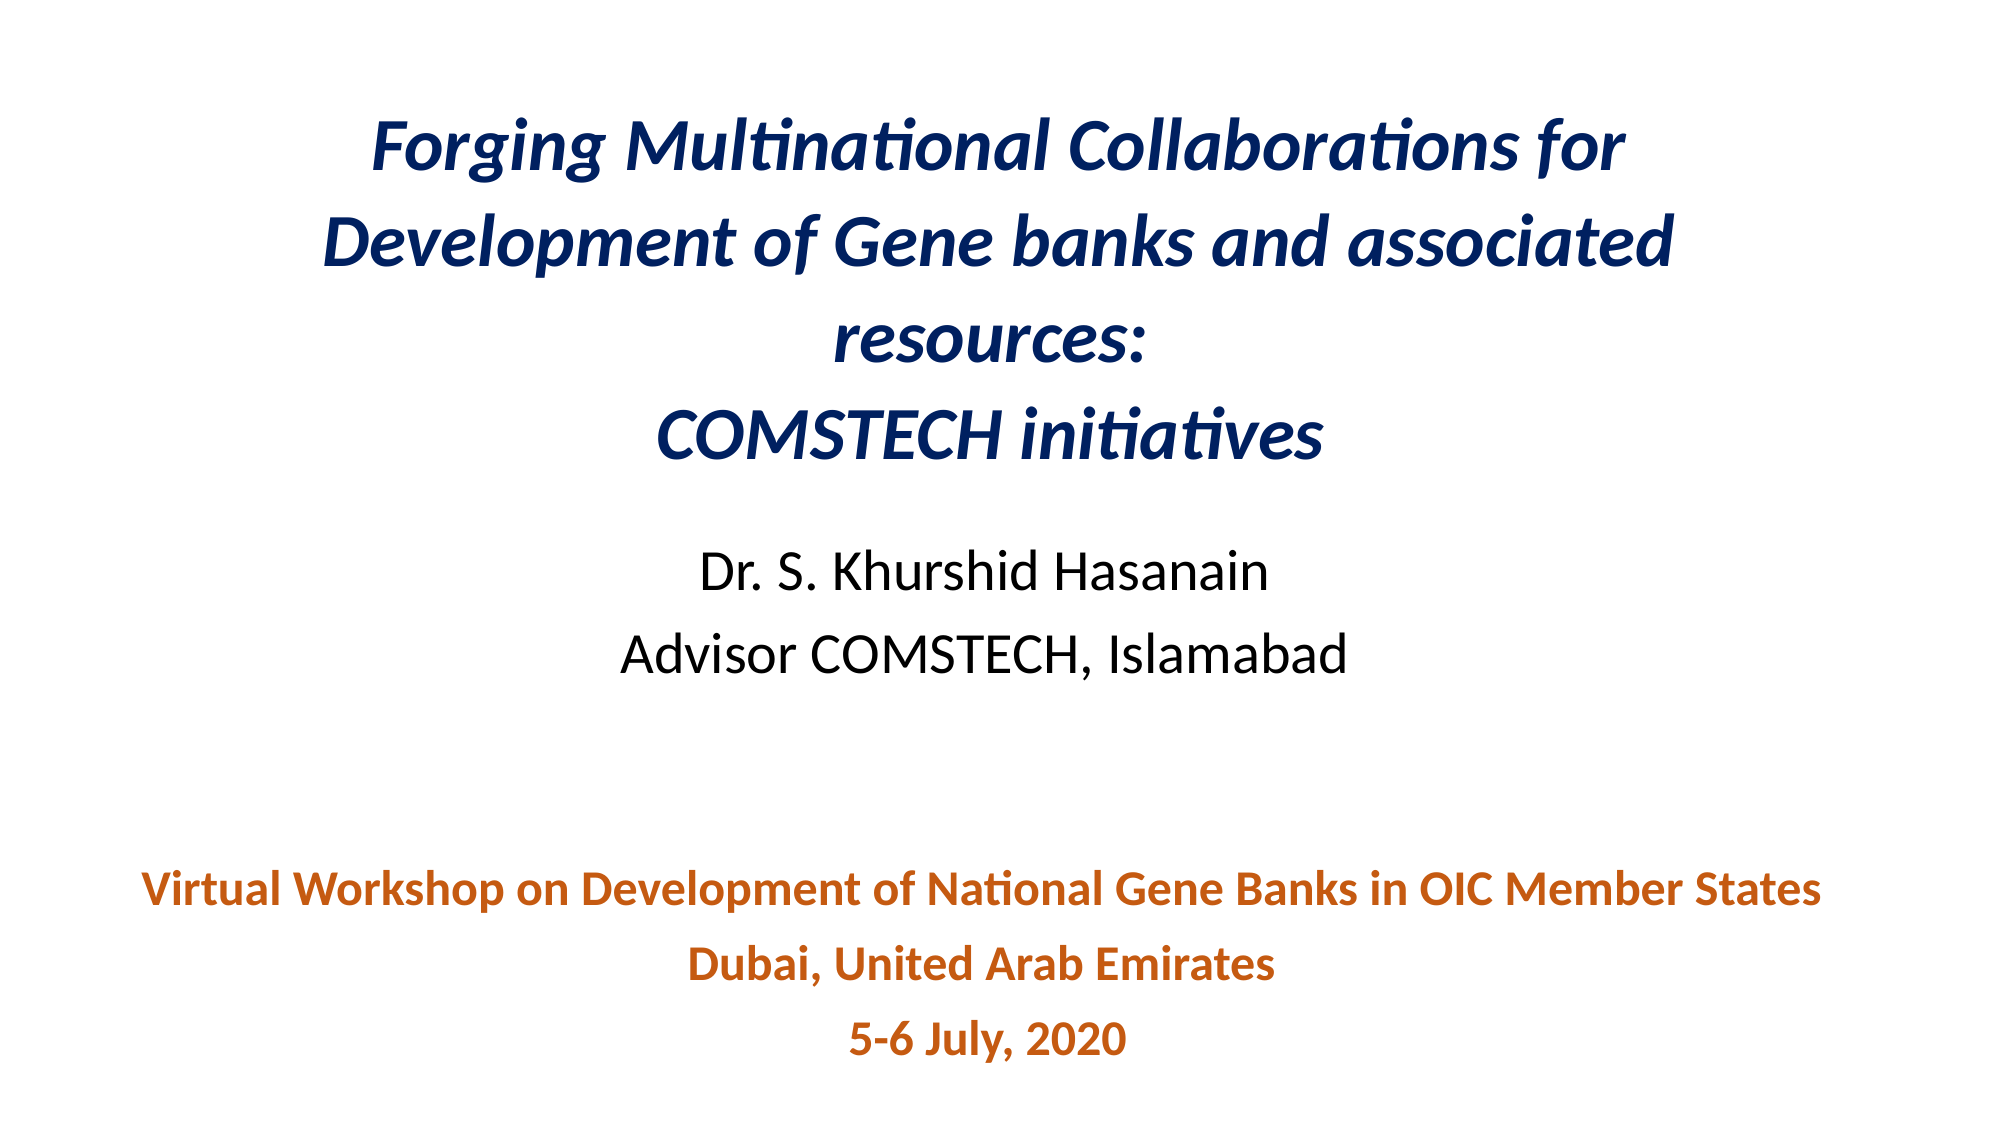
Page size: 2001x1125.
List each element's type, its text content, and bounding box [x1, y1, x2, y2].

text_box Virtual Workshop on Development of National Gene Banks in OIC Member States Dubai, United Arab Emirates 5-6 July, 2020 [99, 855, 1875, 1094]
title Forging Multinational Collaborations for Development of Gene banks and associated resources: COMSTECH initiatives [161, 47, 1838, 482]
subtitle Dr. S. Khurshid Hasanain Advisor COMSTECH, Islamabad [226, 532, 1744, 730]
